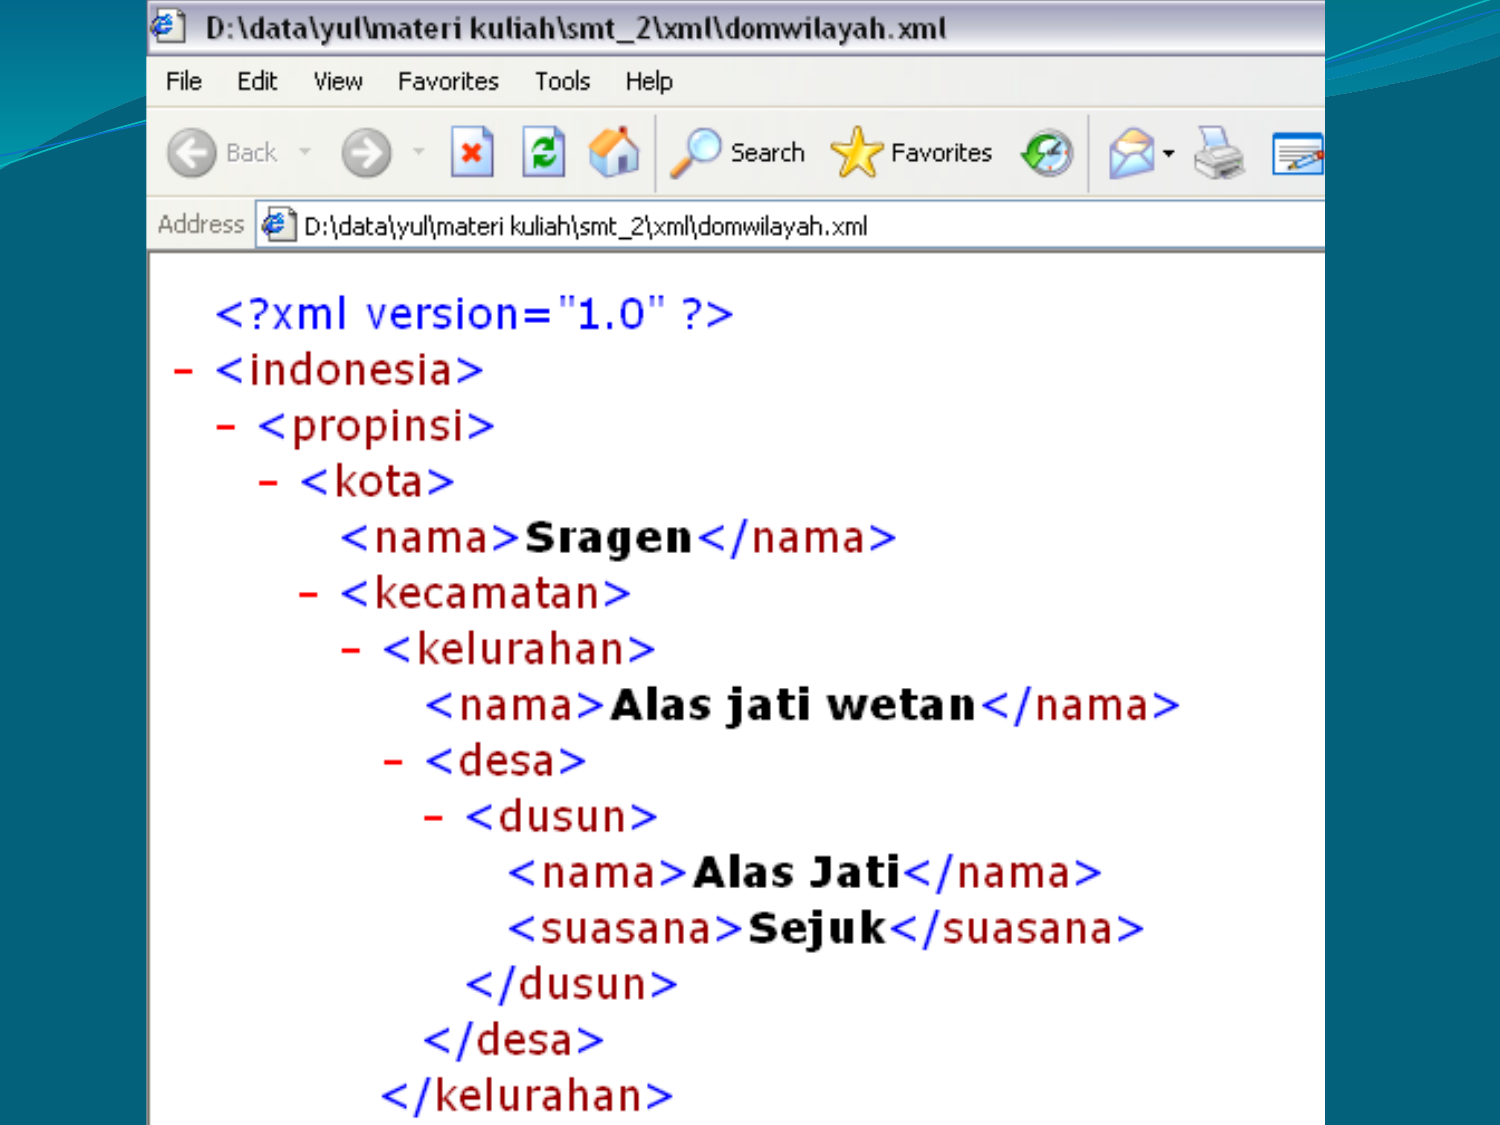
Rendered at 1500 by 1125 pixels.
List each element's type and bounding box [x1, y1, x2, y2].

picture [146, 0, 1326, 1125]
